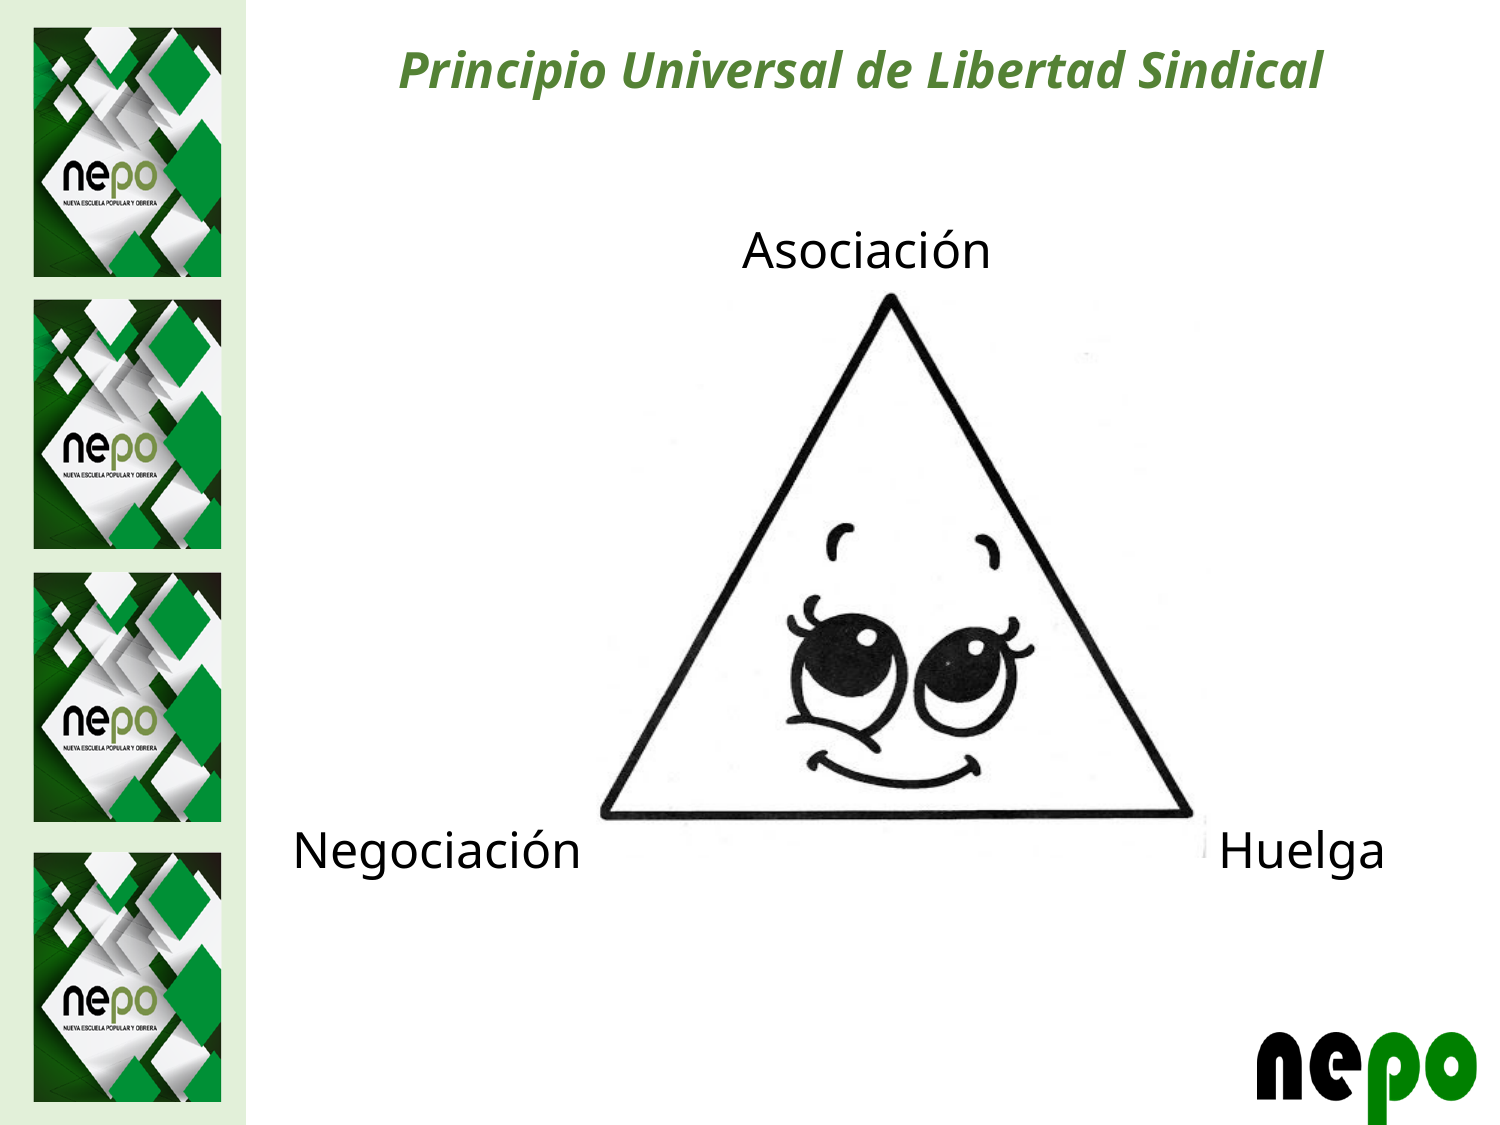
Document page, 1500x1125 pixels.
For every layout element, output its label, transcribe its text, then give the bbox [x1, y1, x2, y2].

picture [596, 290, 1211, 858]
picture [1257, 1032, 1477, 1125]
text_box Principio Universal de Libertad Sindical Asociación Negociación Huelga [277, 30, 1471, 946]
picture [0, 0, 246, 1125]
